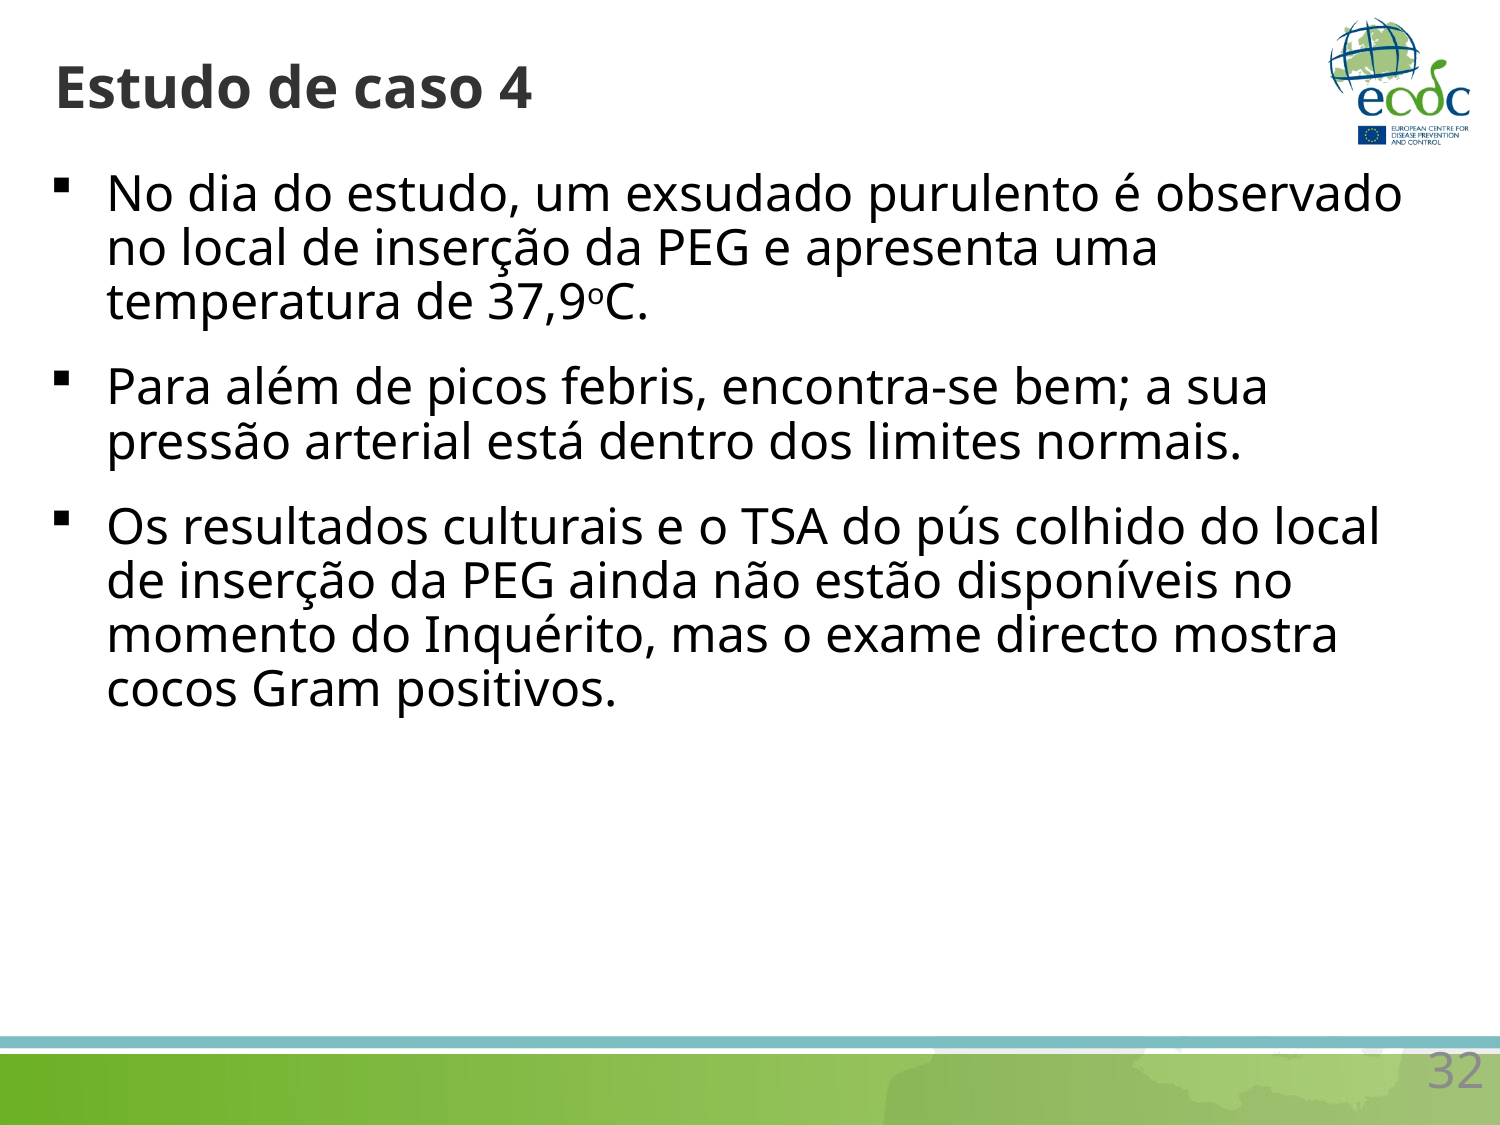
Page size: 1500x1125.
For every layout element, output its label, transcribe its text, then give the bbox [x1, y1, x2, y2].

slide_number 32 [1149, 1042, 1500, 1103]
picture [0, 1036, 1500, 1125]
picture [1328, 17, 1473, 148]
title Estudo de caso 4 [54, 58, 1405, 152]
list No dia do estudo, um exsudado purulento é observado no local de inserção da PEG e apresenta uma temperatura de 37,9oC. Para além de picos febris, encontra-se bem; a sua pressão arterial está dentro dos limites normais. Os resultados culturais e o TSA do pús colhido do local de inserção da PEG ainda não estão disponíveis no momento do Inquérito, mas o exame directo mostra cocos Gram positivos. [49, 166, 1450, 1015]
